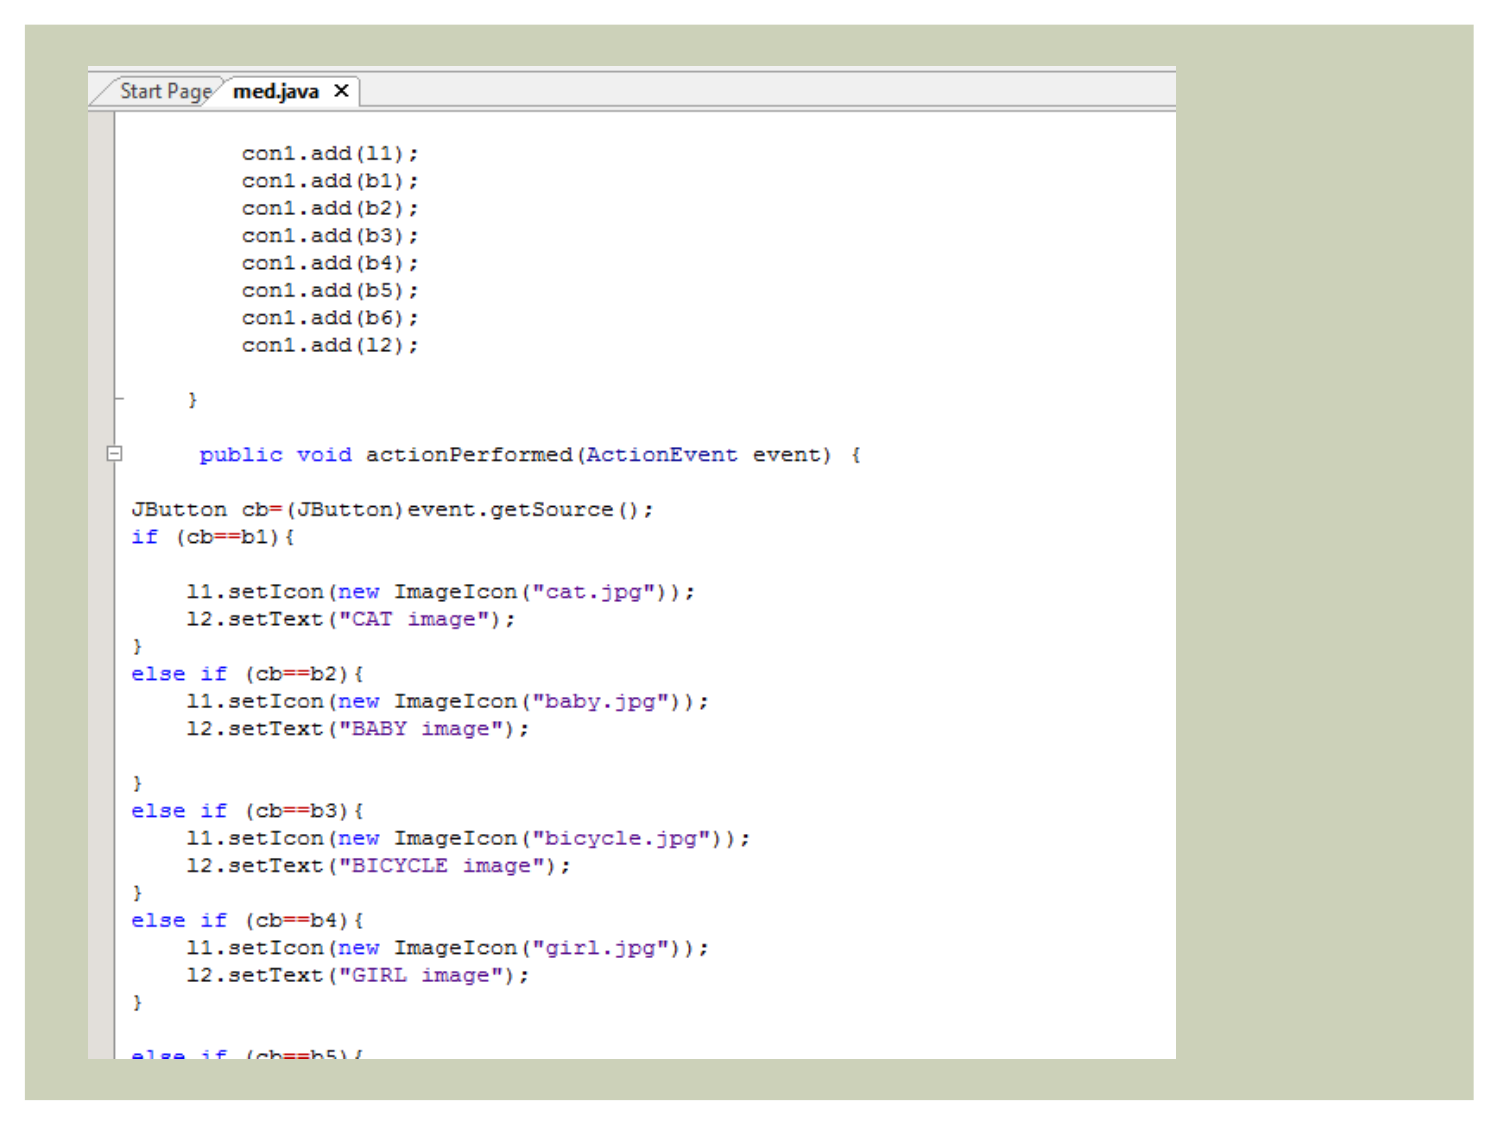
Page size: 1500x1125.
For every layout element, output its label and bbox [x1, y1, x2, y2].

picture [88, 65, 1176, 1059]
